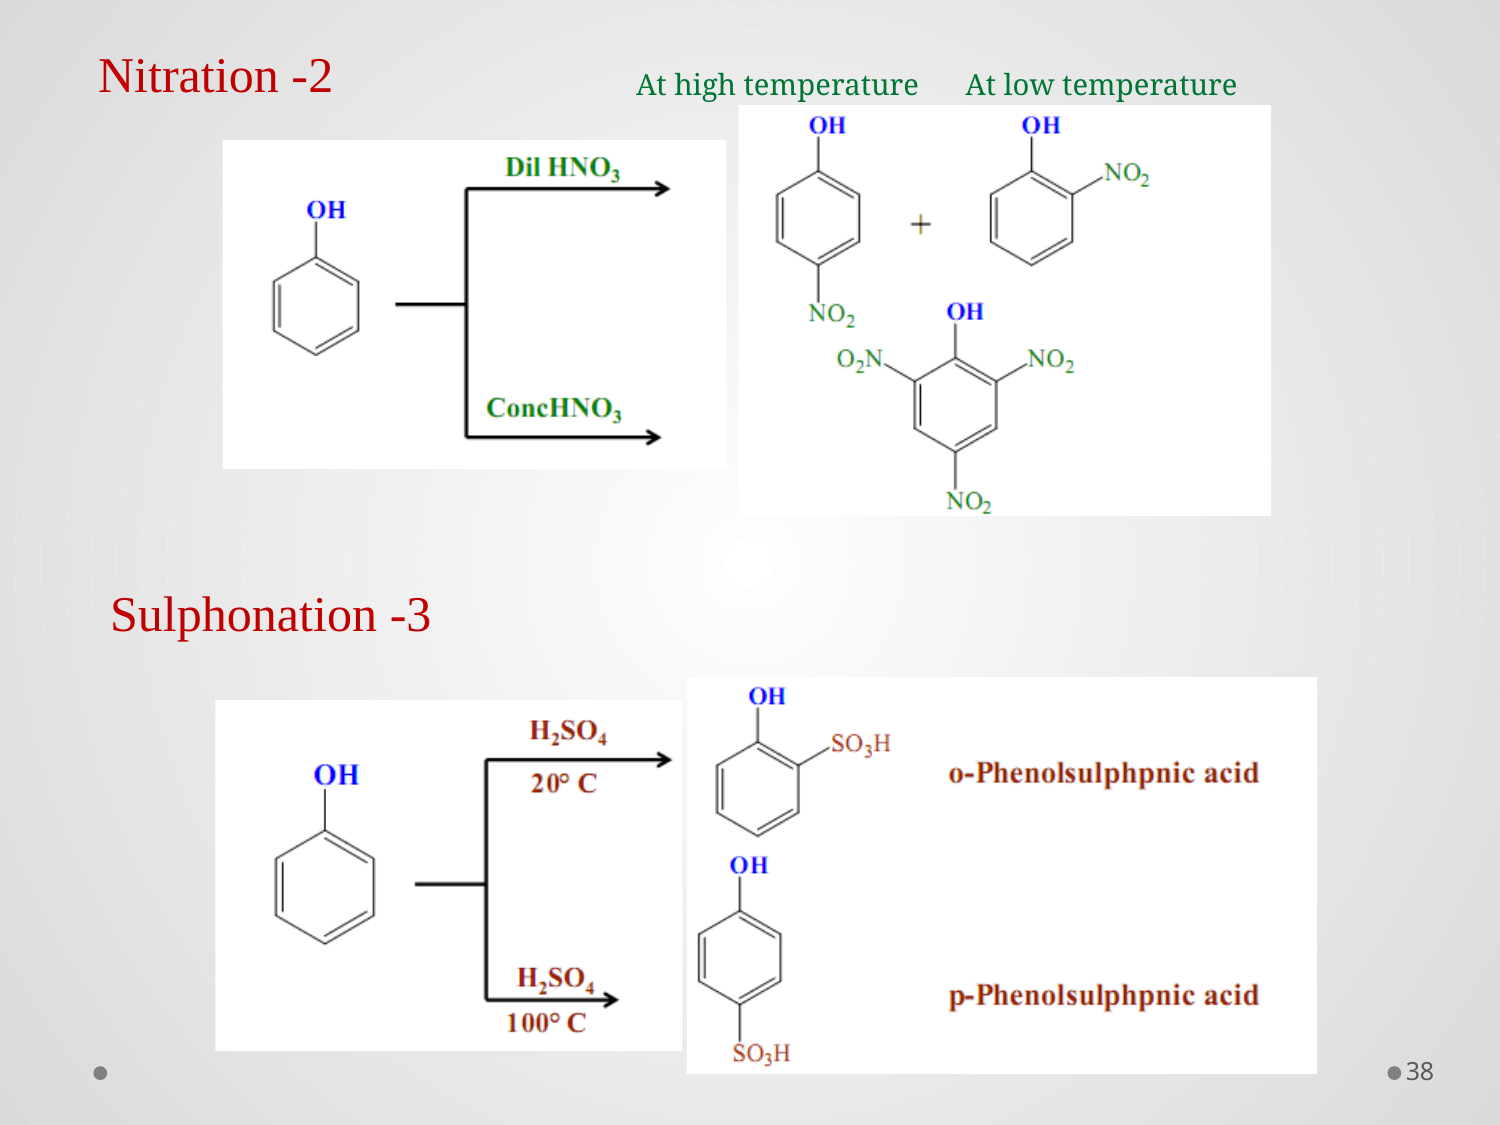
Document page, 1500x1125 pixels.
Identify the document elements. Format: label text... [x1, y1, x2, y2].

slide_number 38 [1401, 1042, 1494, 1103]
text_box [215, 677, 1318, 1074]
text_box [222, 105, 1272, 516]
text_box 3- Sulphonation [95, 574, 447, 649]
text_box 2- Nitration [82, 35, 348, 110]
text_box At low temperature [942, 58, 1253, 103]
text_box At high temperature [613, 58, 934, 103]
